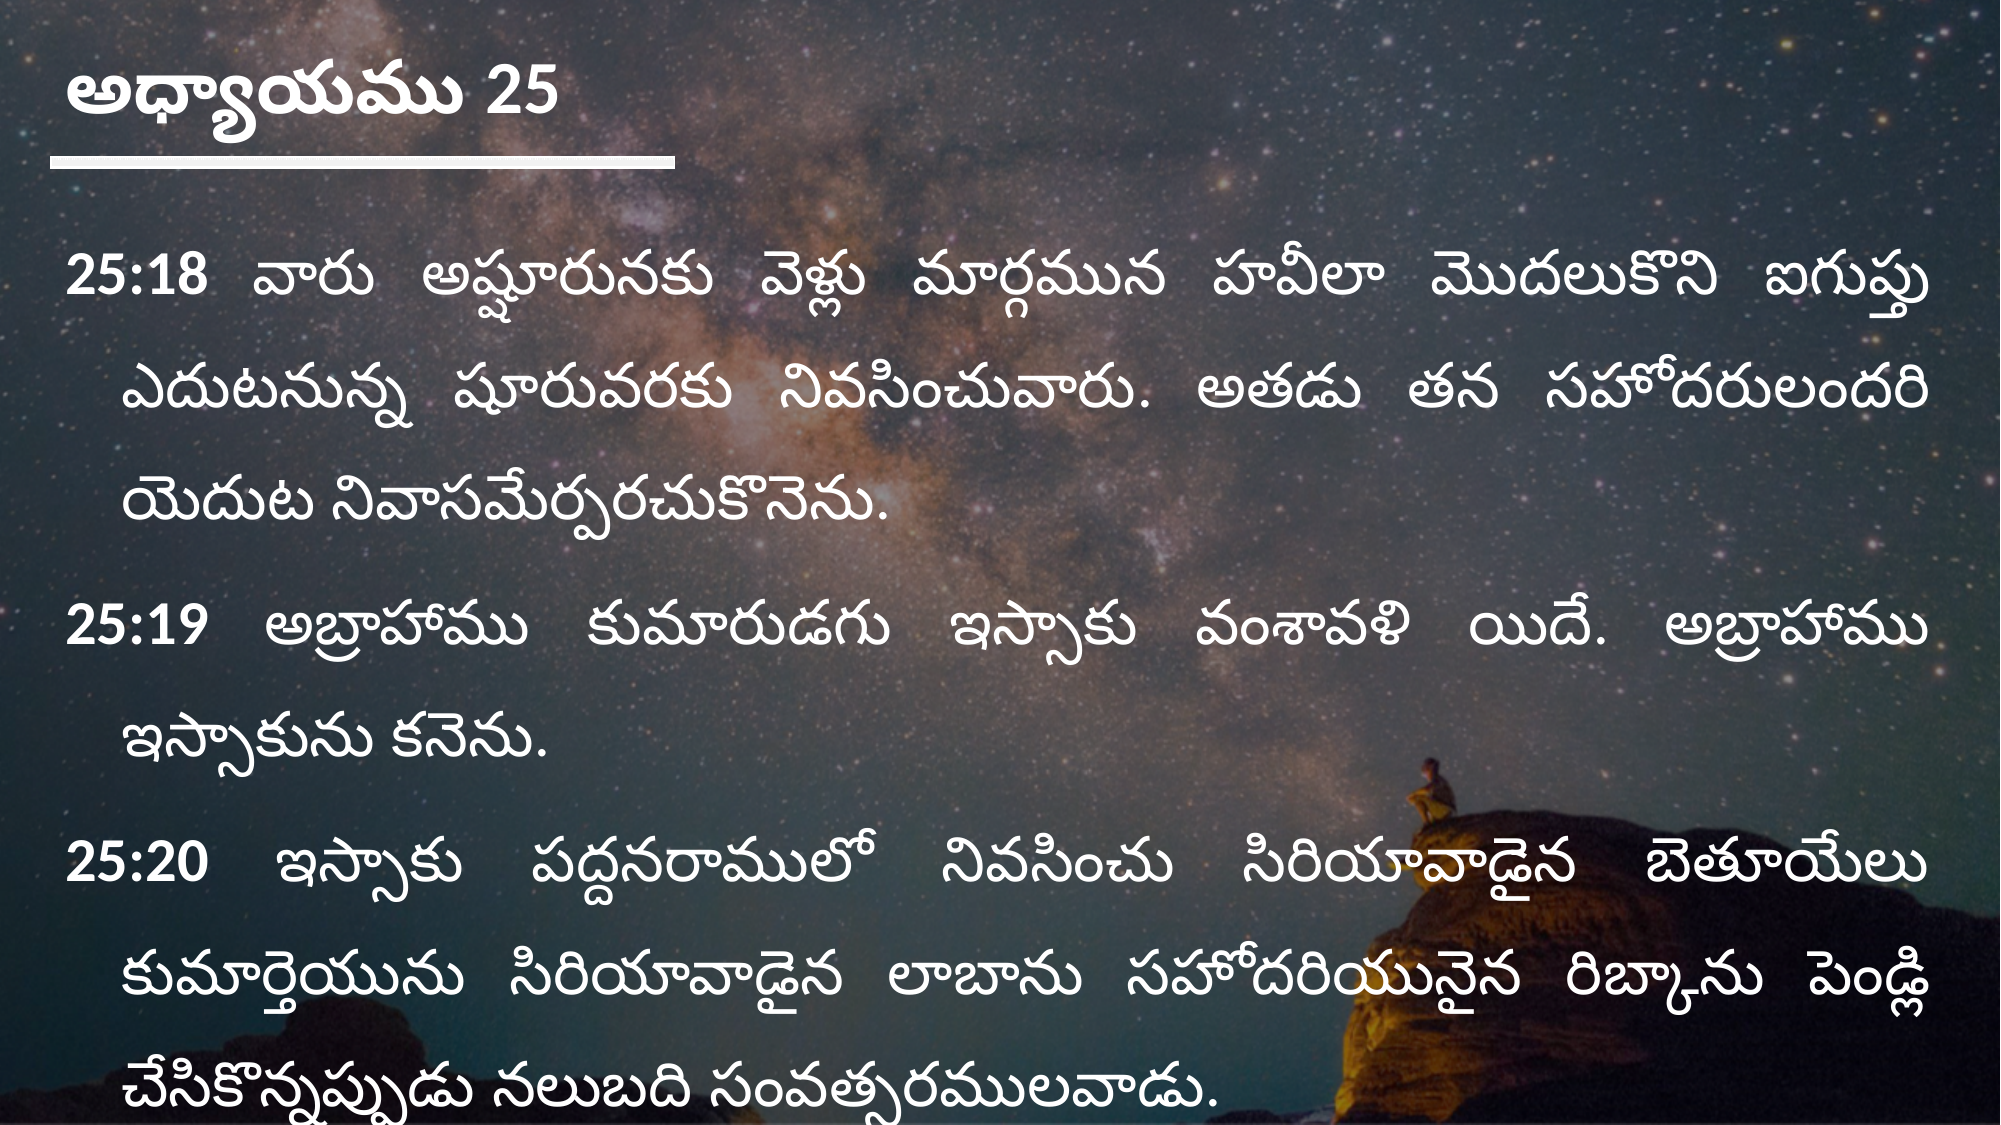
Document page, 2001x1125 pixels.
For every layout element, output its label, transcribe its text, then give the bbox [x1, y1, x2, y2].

list 25:18 వారు అష్షూరునకు వెళ్లు మార్గమున హవీలా మొదలుకొని ఐగుప్తు ఎదుటనున్న షూరువరకు నివసించువారు. అతడు తన సహోదరులందరి యెదుట నివాసమేర్పరచుకొనెను. 25:19 అబ్రాహాము కుమారుడగు ఇస్సాకు వంశావళి యిదే. అబ్రాహాము ఇస్సాకును కనెను. 25:20 ఇస్సాకు పద్దనరాములో నివసించు సిరియావాడైన బెతూయేలు కుమార్తెయును సిరియావాడైన లాబాను సహోదరియునైన రిబ్కాను పెండ్లి చేసికొన్నప్పుడు నలుబది సంవత్సరములవాడు. [50, 187, 1946, 1063]
picture [0, 0, 2000, 1125]
title అధ్యాయము 25 [50, 0, 1925, 167]
